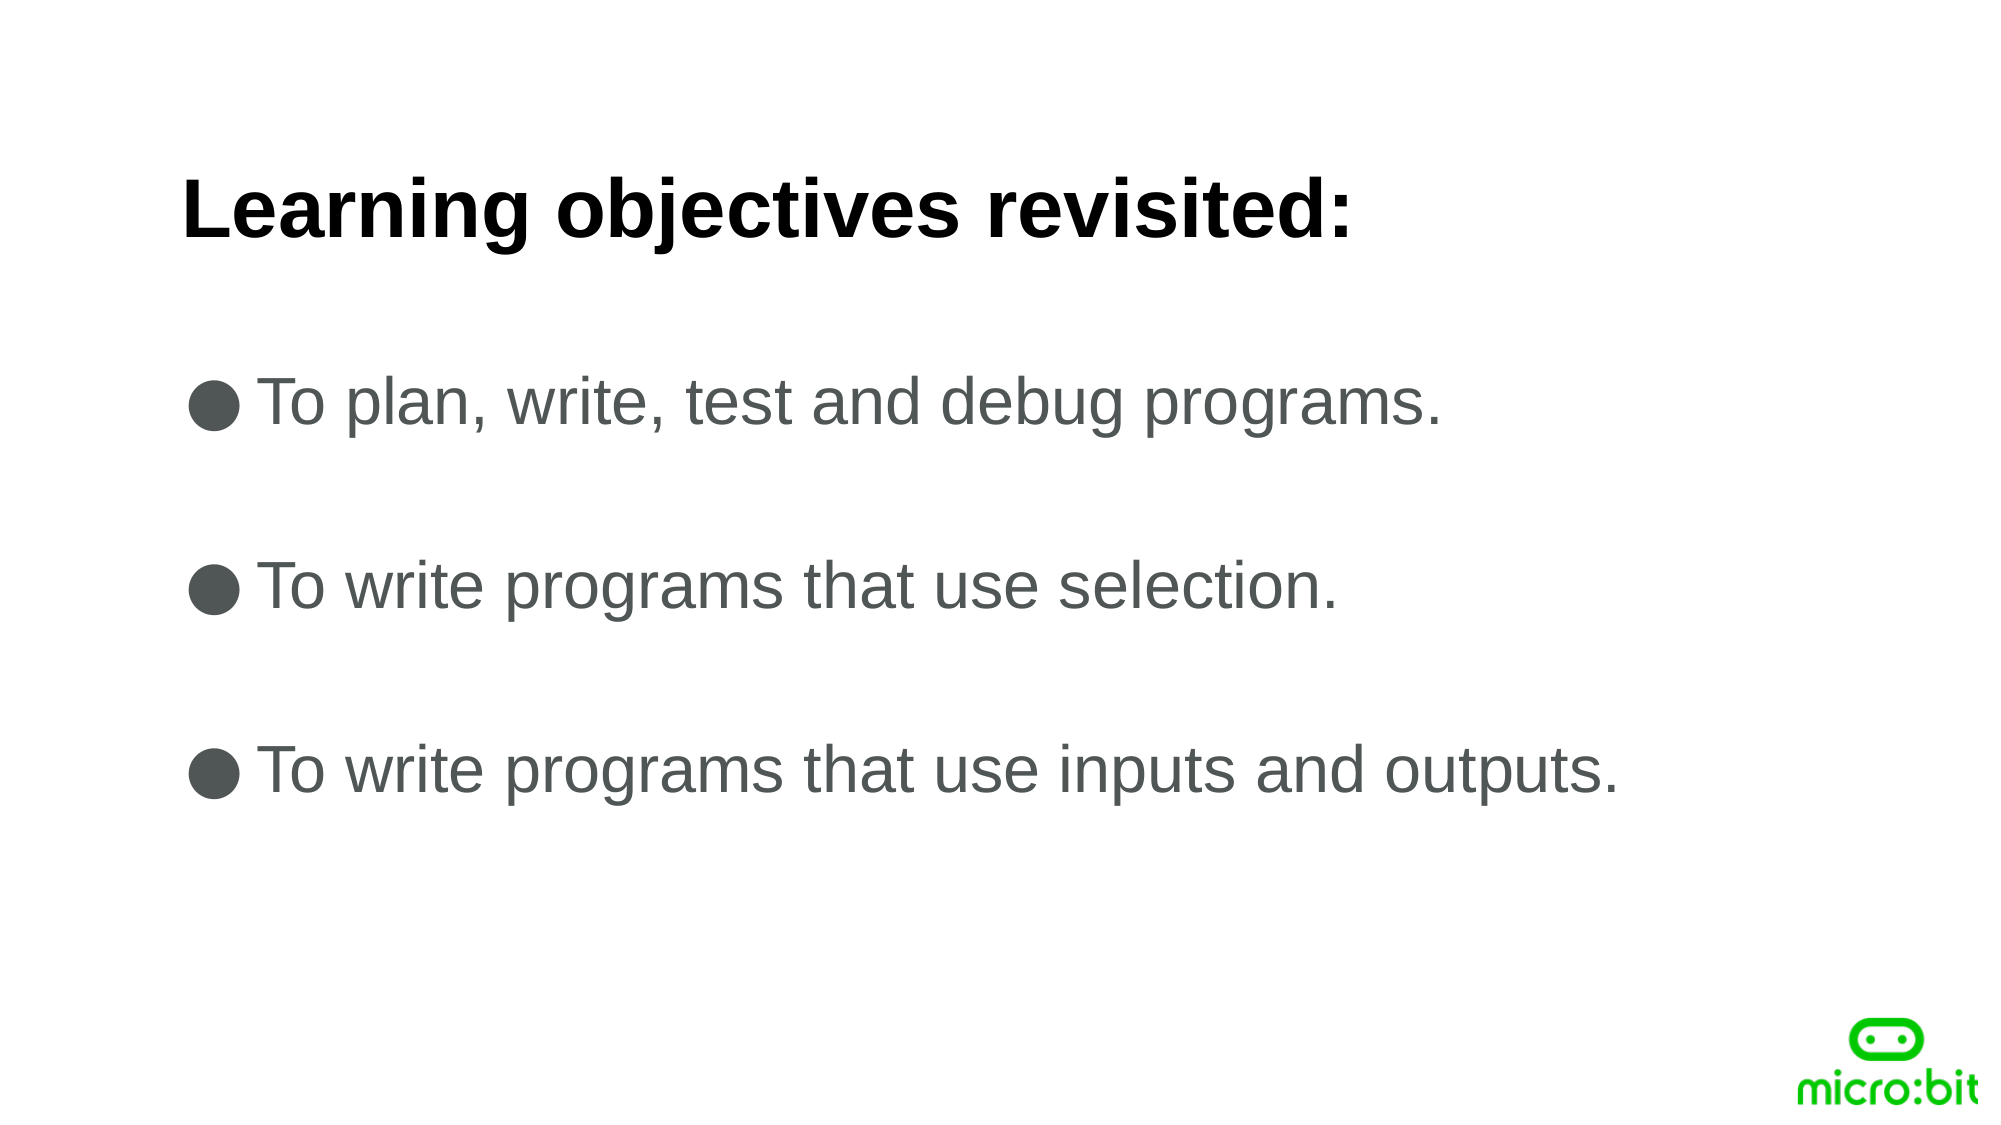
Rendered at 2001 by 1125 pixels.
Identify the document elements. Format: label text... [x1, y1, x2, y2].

text_box Learning objectives revisited: To plan, write, test and debug programs. To write programs that use selection. To write programs that use inputs and outputs. [166, 60, 1918, 884]
picture [1797, 1017, 1978, 1106]
